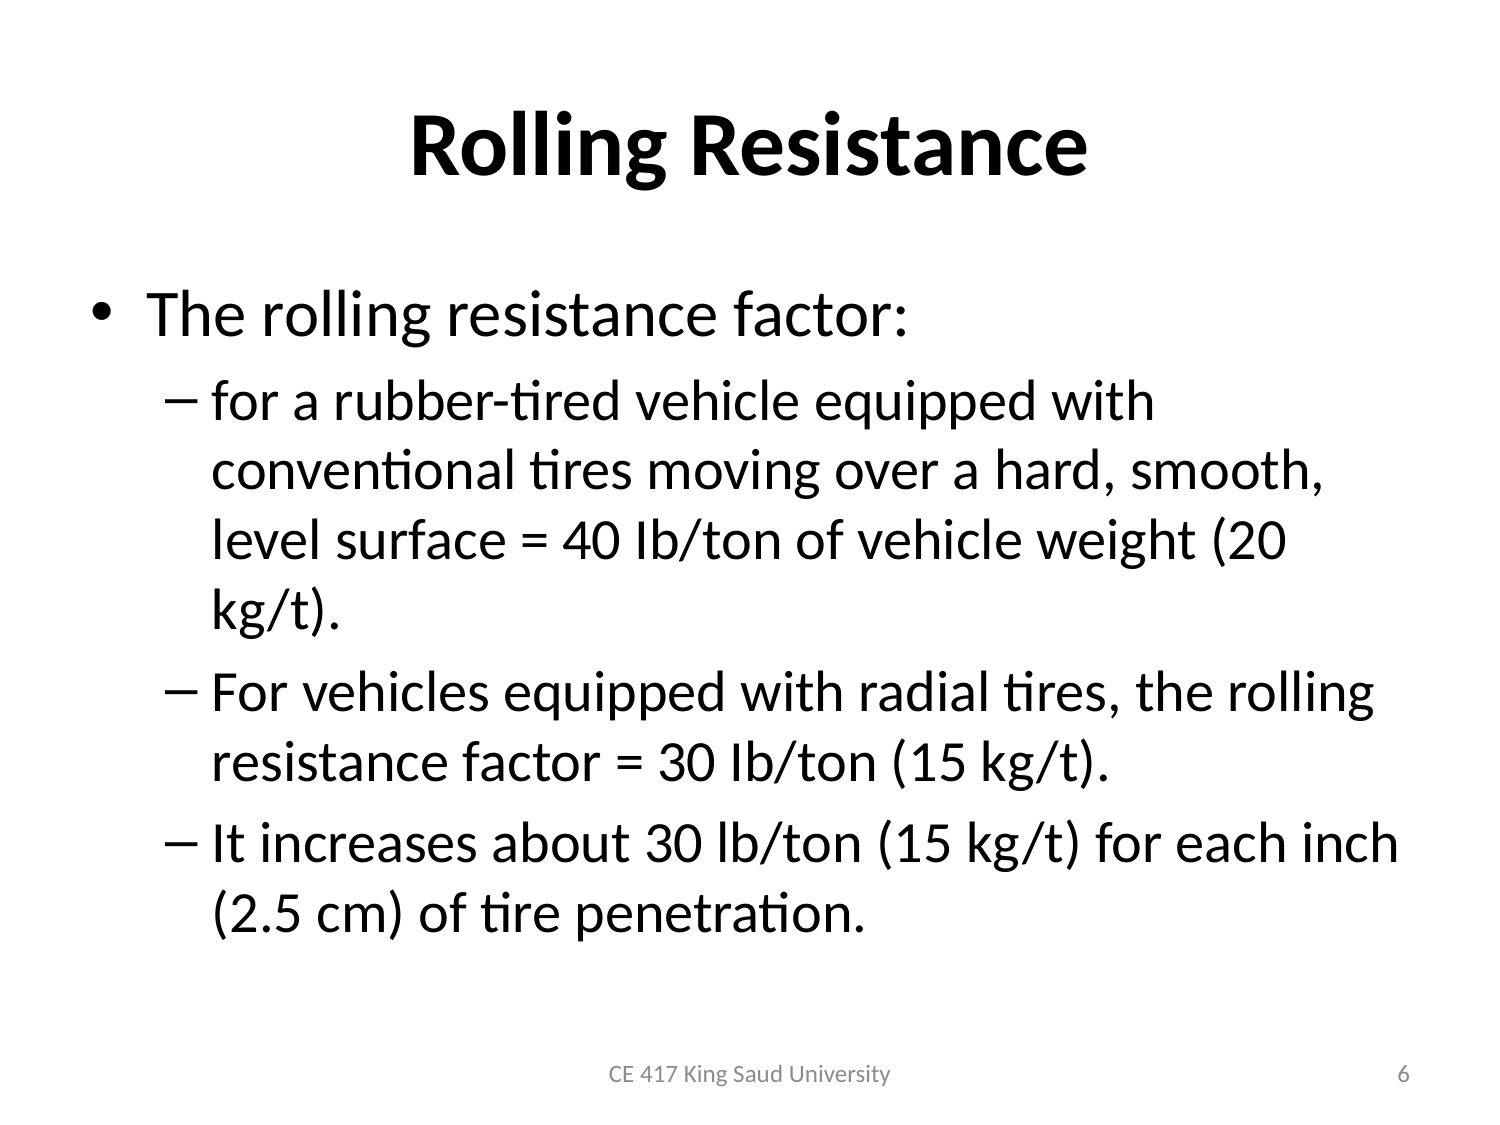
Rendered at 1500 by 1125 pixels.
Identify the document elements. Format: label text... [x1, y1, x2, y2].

slide_number 6 [1074, 1042, 1425, 1103]
title Rolling Resistance [75, 45, 1425, 233]
list The rolling resistance factor: for a rubber-tired vehicle equipped with conventional tires moving over a hard, smooth, level surface = 40 Ib/ton of vehicle weight (20 kg/t). For vehicles equipped with radial tires, the rolling resistance factor = 30 Ib/ton (15 kg/t). It increases about 30 lb/ton (15 kg/t) for each inch (2.5 cm) of tire penetration. [75, 262, 1425, 1005]
footer CE 417 King Saud University [512, 1042, 988, 1103]
